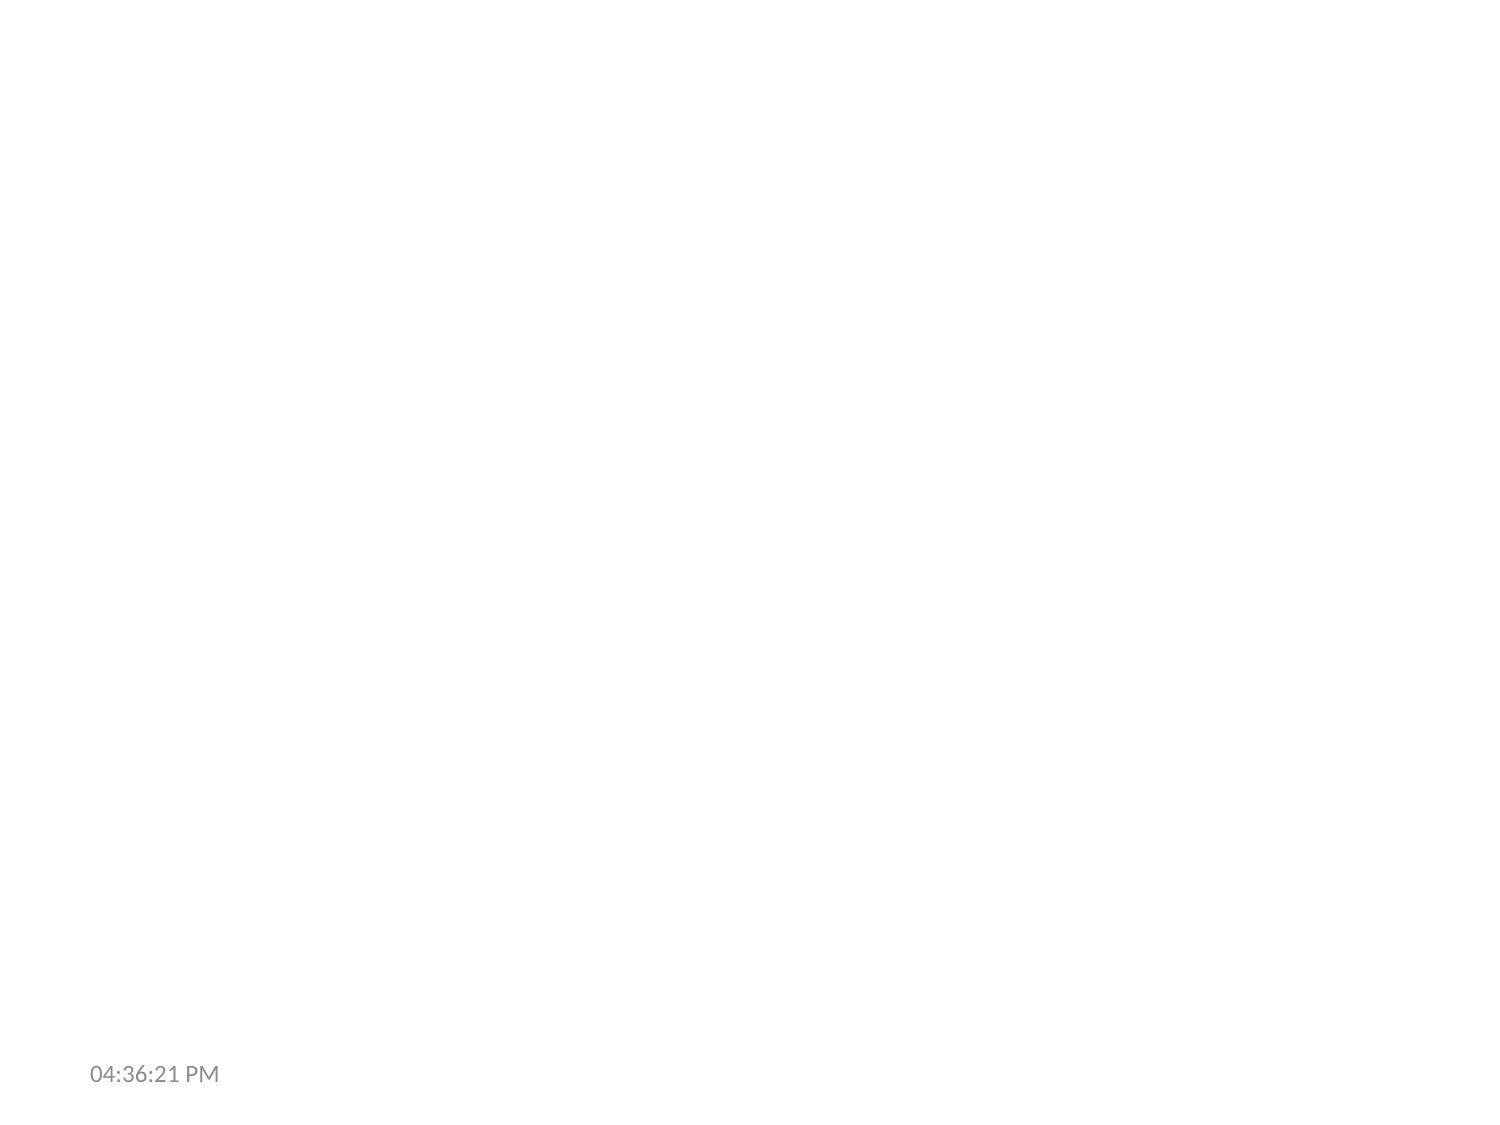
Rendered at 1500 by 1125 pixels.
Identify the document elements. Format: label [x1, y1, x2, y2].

slide_number [75, 1042, 425, 1103]
